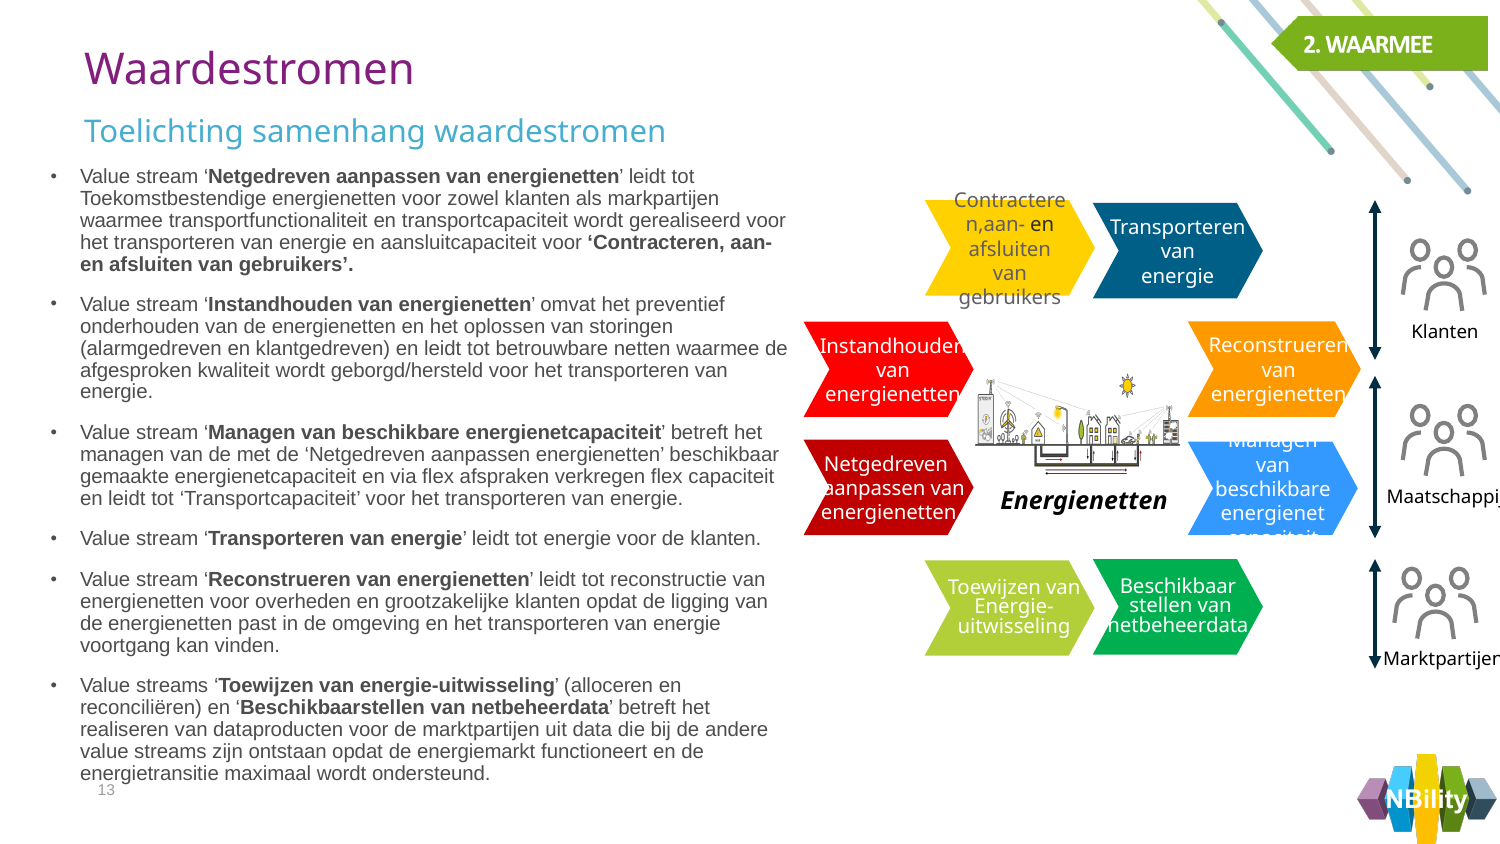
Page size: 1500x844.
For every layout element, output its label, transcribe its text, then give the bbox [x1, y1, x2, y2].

picture [1357, 754, 1499, 844]
text_box Beschikbaar stellen van netbeheerdata [1092, 559, 1263, 655]
slide_number 13 [97, 779, 157, 815]
text_box Marktpartijen [1368, 639, 1500, 677]
text_box Transporteren van energie [1092, 202, 1263, 299]
text_box Value stream ‘Netgedreven aanpassen van energienetten’ leidt tot Toekomstbestendige energienetten voor zowel klanten als markpartijen waarmee transportfunctionaliteit en transportcapaciteit wordt gerealiseerd voor het transporteren van energie en aansluitcapaciteit voor ‘Contracteren, aan- en afsluiten van gebruikers’. Value stream ‘Instandhouden van energienetten’ omvat het preventief onderhouden van de energienetten en het oplossen van storingen (alarmgedreven en klantgedreven) en leidt tot betrouwbare netten waarmee de afgesproken kwaliteit wordt geborgd/hersteld voor het transporteren van energie. Value stream ‘Managen van beschikbare energienetcapaciteit’ betreft het managen van de met de ‘Netgedreven aanpassen energienetten’ beschikbaar gemaakte energienetcapaciteit en via flex afspraken verkregen flex capaciteit en leidt tot ‘Transportcapaciteit’ voor het transporteren van energie. Value stream ‘Transporteren van energie’ leidt tot energie voor de klanten. Value stream ‘Reconstrueren van energienetten’ leidt tot reconstructie van energienetten voor overheden en grootzakelijke klanten opdat de ligging van de energienetten past in de omgeving en het transporteren van energie voortgang kan vinden. Value streams ‘Toewijzen van energie-uitwisseling’ (alloceren en reconciliëren) en ‘Beschikbaarstellen van netbeheerdata’ betreft het realiseren van dataproducten voor de marktpartijen uit data die bij de andere value streams zijn ontstaan opdat de energiemarkt functioneert en de energietransitie maximaal wordt ondersteund. [50, 166, 794, 726]
text_box Netgedreven aanpassen van energienetten [803, 439, 974, 536]
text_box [1402, 240, 1485, 311]
text_box Contracteren,aan- en afsluiten van gebruikers [924, 200, 1095, 296]
text_box Toelichting samenhang waardestromen [84, 103, 1287, 134]
text_box Klanten [1396, 312, 1494, 350]
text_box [1394, 568, 1477, 639]
text_box Reconstrueren van energienetten [1187, 321, 1361, 417]
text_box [1402, 405, 1485, 477]
table_header ..1. Strategische risico's inventariseren en bewaken [0, 0, 1500, 844]
text_box Toewijzen van Energie- uitwisseling [924, 560, 1095, 656]
text_box Energienetten [985, 477, 1183, 522]
picture [1271, 16, 1488, 76]
text_box Managen van beschikbare energienet capaciteit [1187, 441, 1358, 535]
picture [975, 372, 1180, 487]
text_box Instandhouden van energienetten [803, 321, 974, 417]
text_box Maatschappij [1377, 477, 1500, 515]
title Waardestromen [84, 44, 1415, 153]
